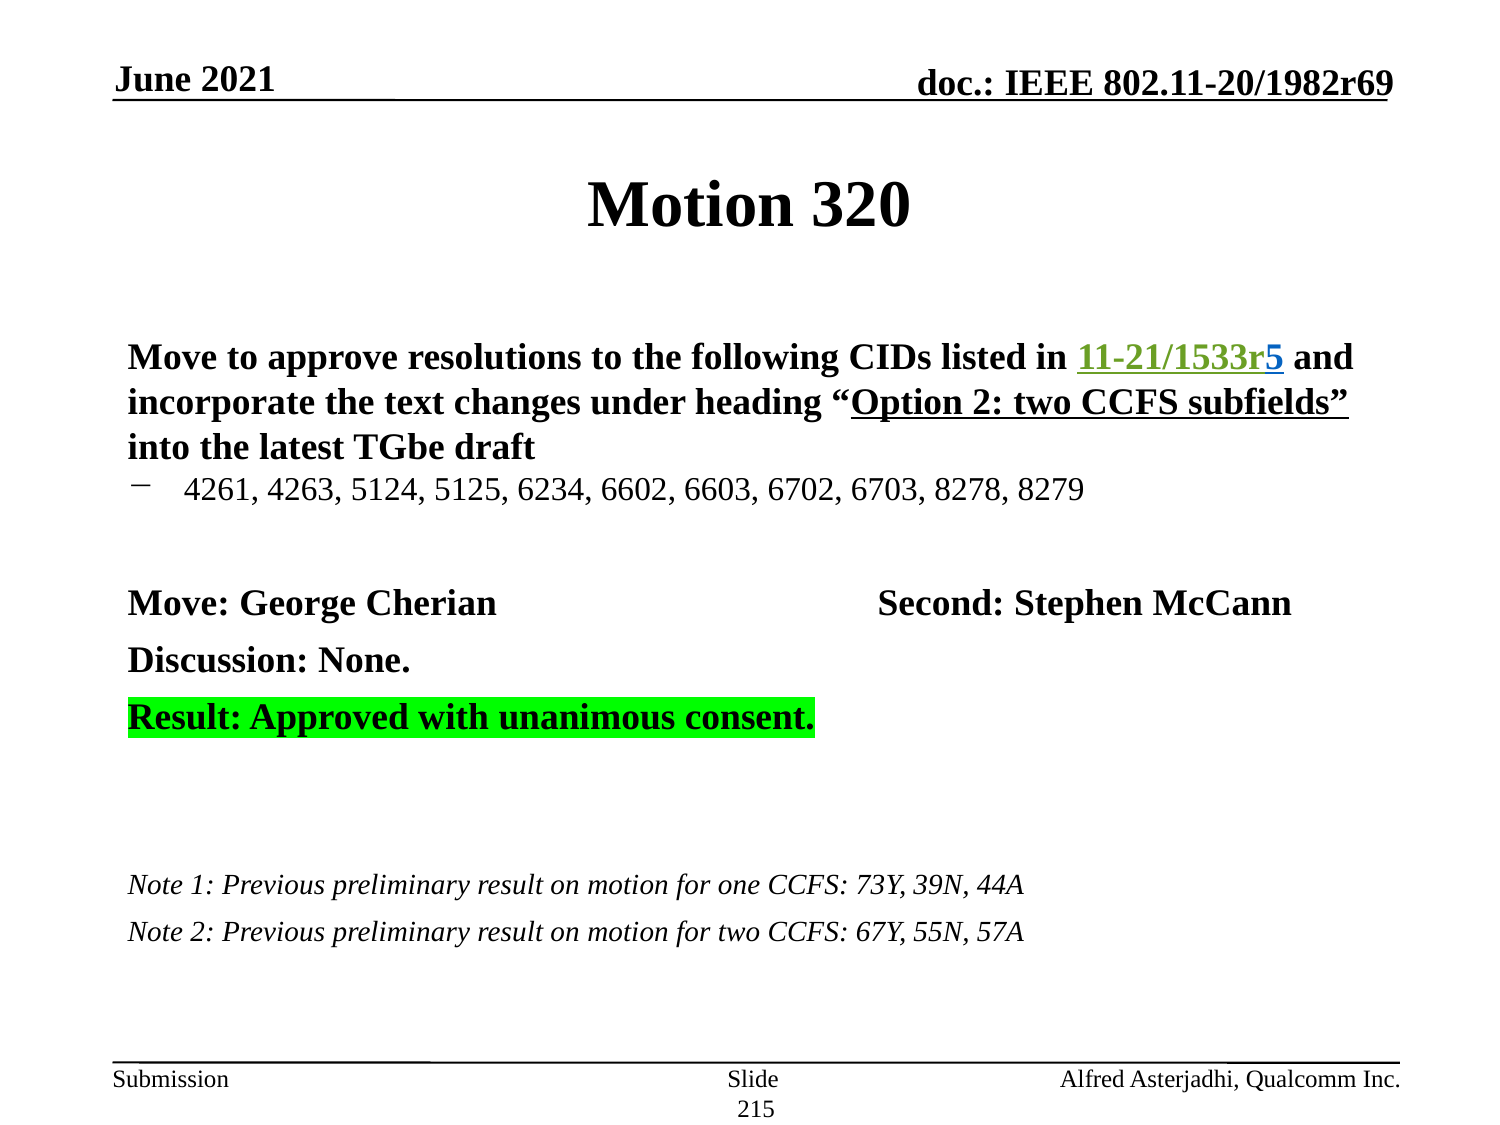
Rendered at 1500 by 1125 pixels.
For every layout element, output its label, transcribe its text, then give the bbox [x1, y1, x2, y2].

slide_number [114, 54, 423, 100]
list Move to approve resolutions to the following CIDs listed in 11-21/1533r5 and incorporate the text changes under heading “Option 2: two CCFS subfields” into the latest TGbe draft 4261, 4263, 5124, 5125, 6234, 6602, 6603, 6702, 6703, 8278, 8279 Move: George Cherian Second: Stephen McCann Discussion: None. Result: Approved with unanimous consent. Note 1: Previous preliminary result on motion for one CCFS: 73Y, 39N, 44A Note 2: Previous preliminary result on motion for two CCFS: 67Y, 55N, 57A [112, 324, 1388, 1063]
title Motion 320 [112, 112, 1388, 288]
footer Alfred Asterjadhi, Qualcomm Inc. [878, 1061, 1402, 1093]
slide_number Slide 215 [712, 1061, 800, 1123]
